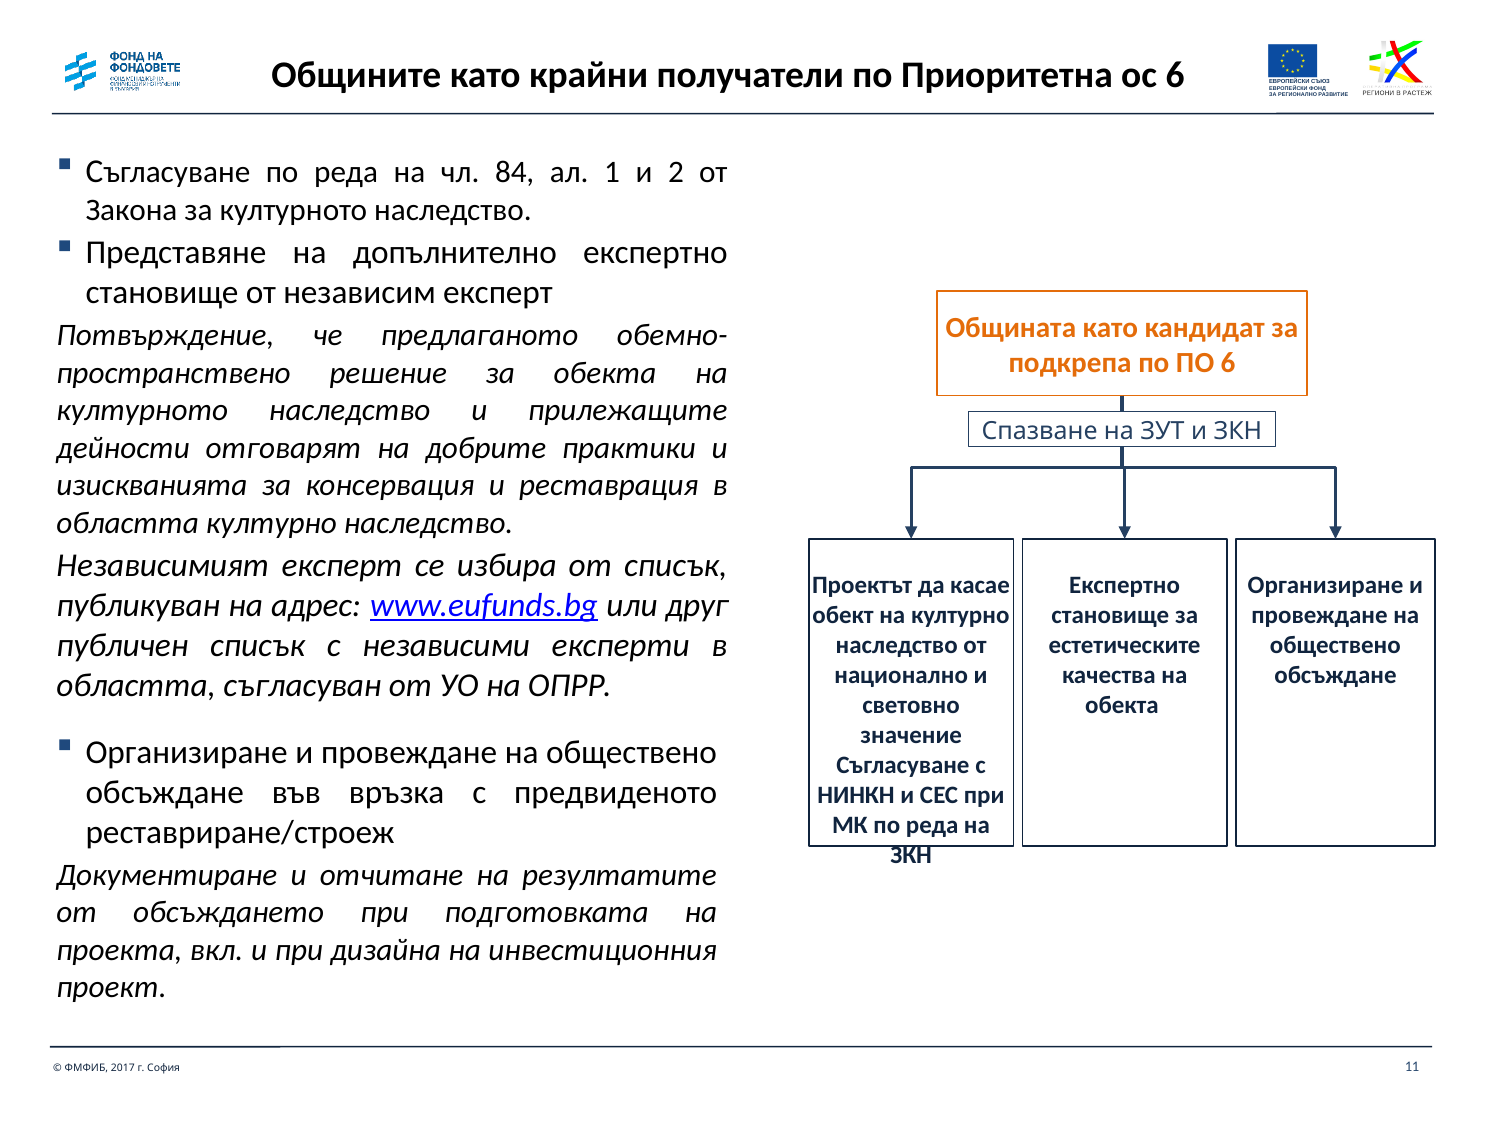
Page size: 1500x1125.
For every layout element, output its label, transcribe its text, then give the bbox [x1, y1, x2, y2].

text_box Организиране и провеждане на обществено обсъждане във връзка с предвиденото реставриране/строеж Документиране и отчитане на резултатите от обсъждането при подготовката на проекта, вкл. и при дизайна на инвестиционния проект. [56, 730, 718, 1049]
picture [1357, 35, 1441, 100]
text_box Съгласуване по реда на чл. 84, ал. 1 и 2 от Закона за културното наследство. Представяне на допълнително експертно становище от независим експерт Потвърждение, че предлаганото обемно-пространствено решение за обекта на културното наследство и прилежащите дейности отговарят на добрите практики и изискванията за консервация и реставрация в областта културно наследство. Независимият експерт се избира от списък, публикуван на адрес: www.eufunds.bg или друг публичен списък с независими експерти в областта, съгласуван от УО на ОПРР. [56, 149, 729, 704]
slide_number 11 [1390, 1049, 1450, 1095]
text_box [808, 290, 1436, 847]
text_box Общините като крайни получатели по Приоритетна ос 6 [271, 50, 1276, 96]
picture [50, 37, 194, 105]
picture [1267, 43, 1318, 78]
